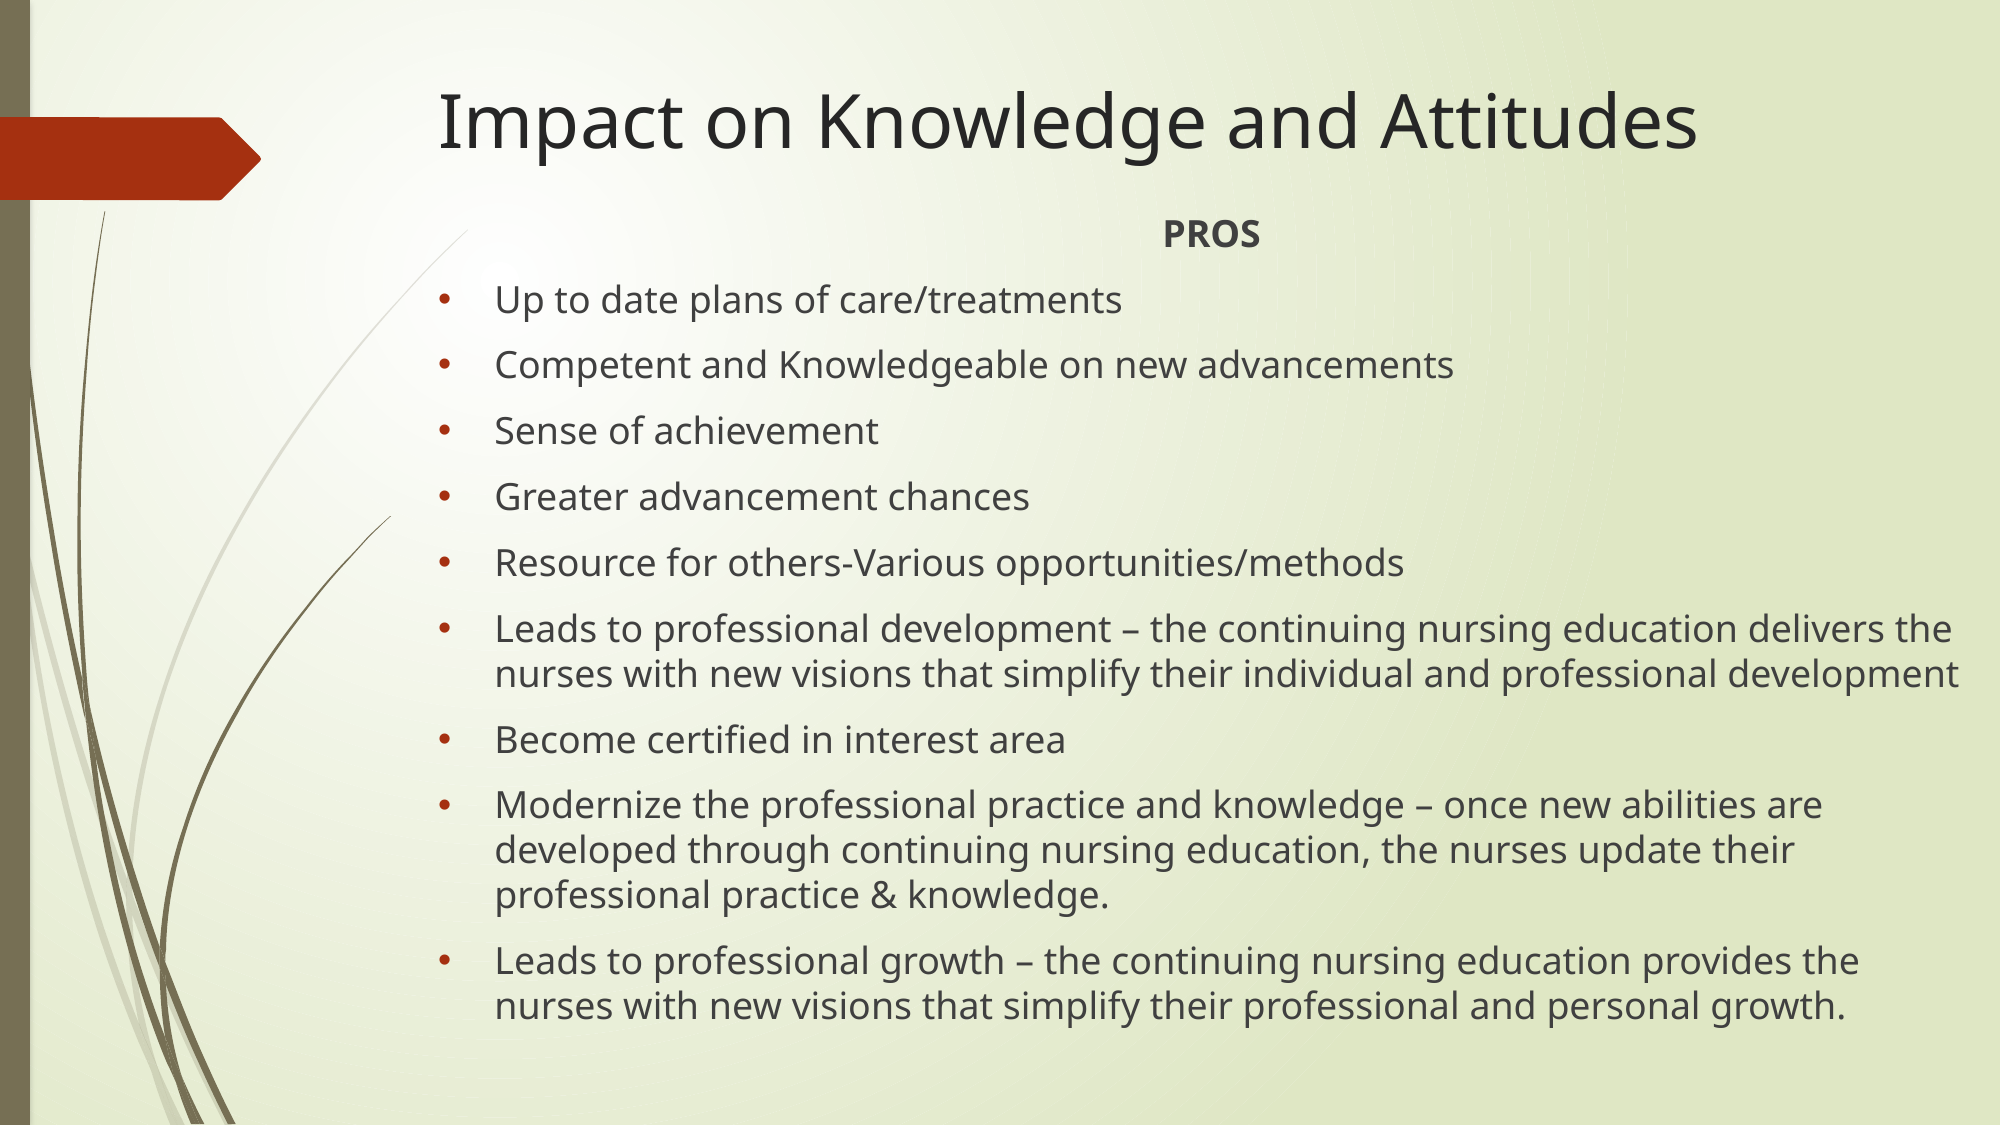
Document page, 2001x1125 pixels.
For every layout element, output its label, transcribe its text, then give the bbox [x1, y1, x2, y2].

list PROS Up to date plans of care/treatments Competent and Knowledgeable on new advancements Sense of achievement Greater advancement chances Resource for others-Various opportunities/methods Leads to professional development – the continuing nursing education delivers the nurses with new visions that simplify their individual and professional development Become certified in interest area Modernize the professional practice and knowledge – once new abilities are developed through continuing nursing education, the nurses update their professional practice & knowledge. Leads to professional growth – the continuing nursing education provides the nurses with new visions that simplify their professional and personal growth. [423, 202, 2000, 820]
title Impact on Knowledge and Attitudes [423, 66, 1885, 202]
